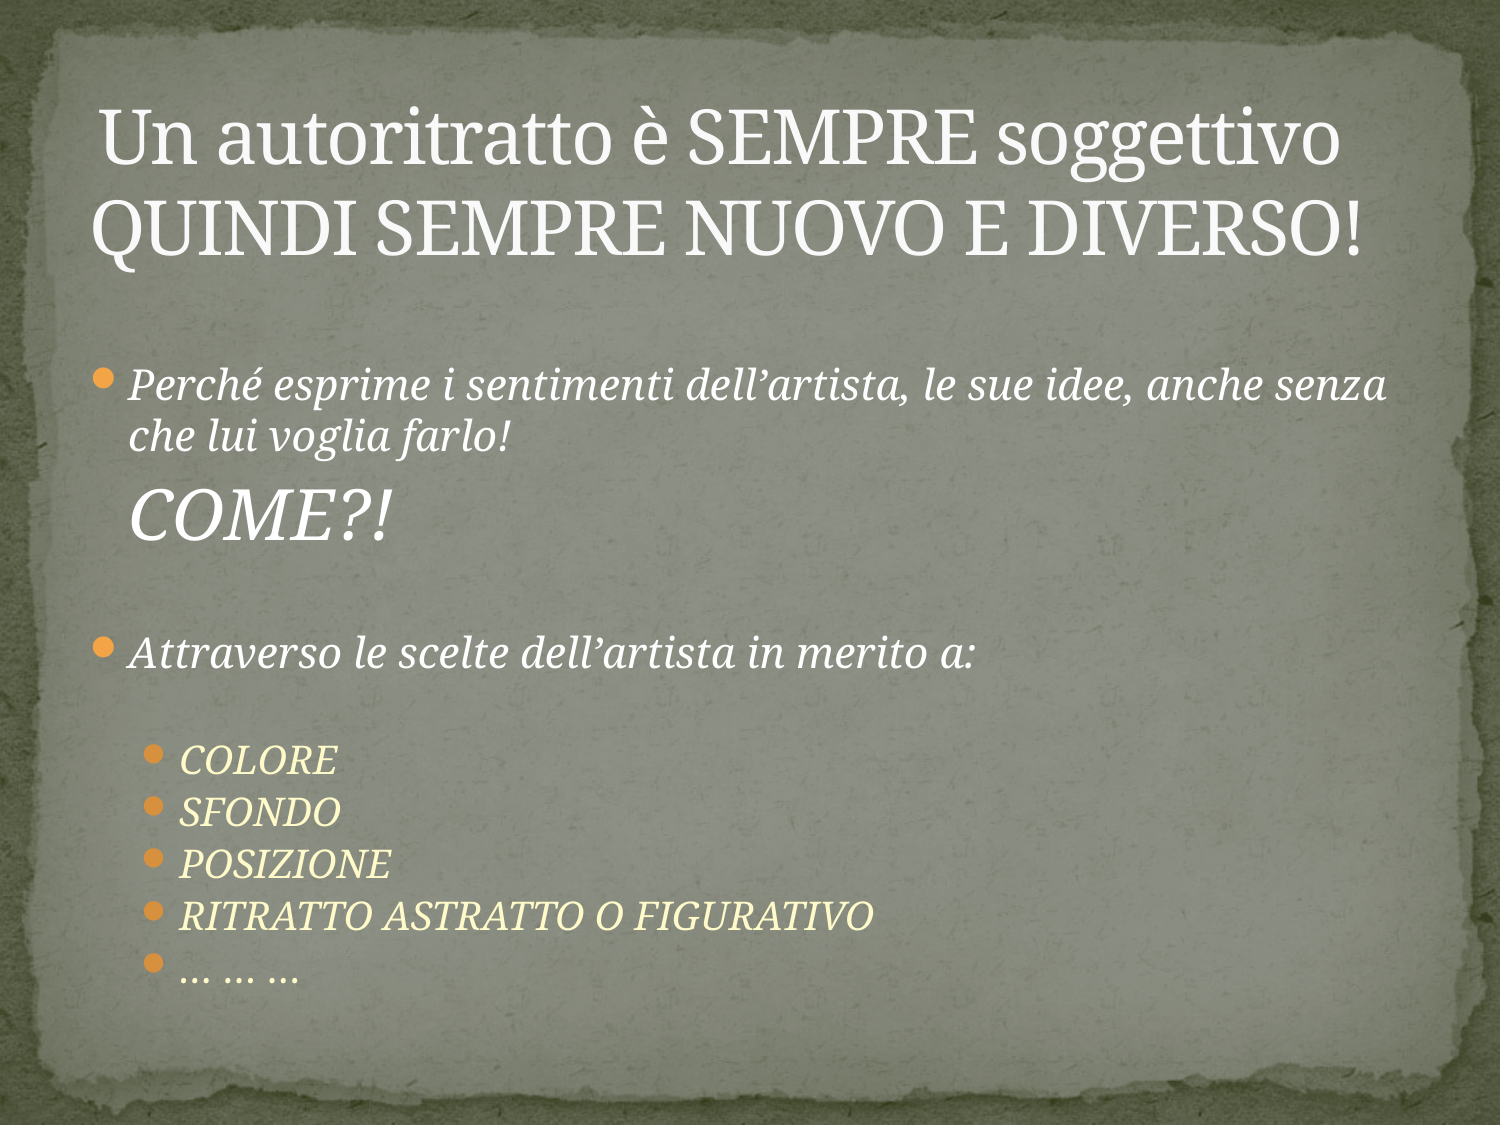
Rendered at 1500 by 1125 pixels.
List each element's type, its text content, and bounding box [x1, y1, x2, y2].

list Perché esprime i sentimenti dell’artista, le sue idee, anche senza che lui voglia farlo! COME?! Attraverso le scelte dell’artista in merito a: COLORE SFONDO POSIZIONE RITRATTO ASTRATTO O FIGURATIVO … … … [75, 349, 1425, 1000]
title Un autoritratto è SEMPRE soggettivo QUINDI SEMPRE NUOVO E DIVERSO! [53, 78, 1404, 279]
